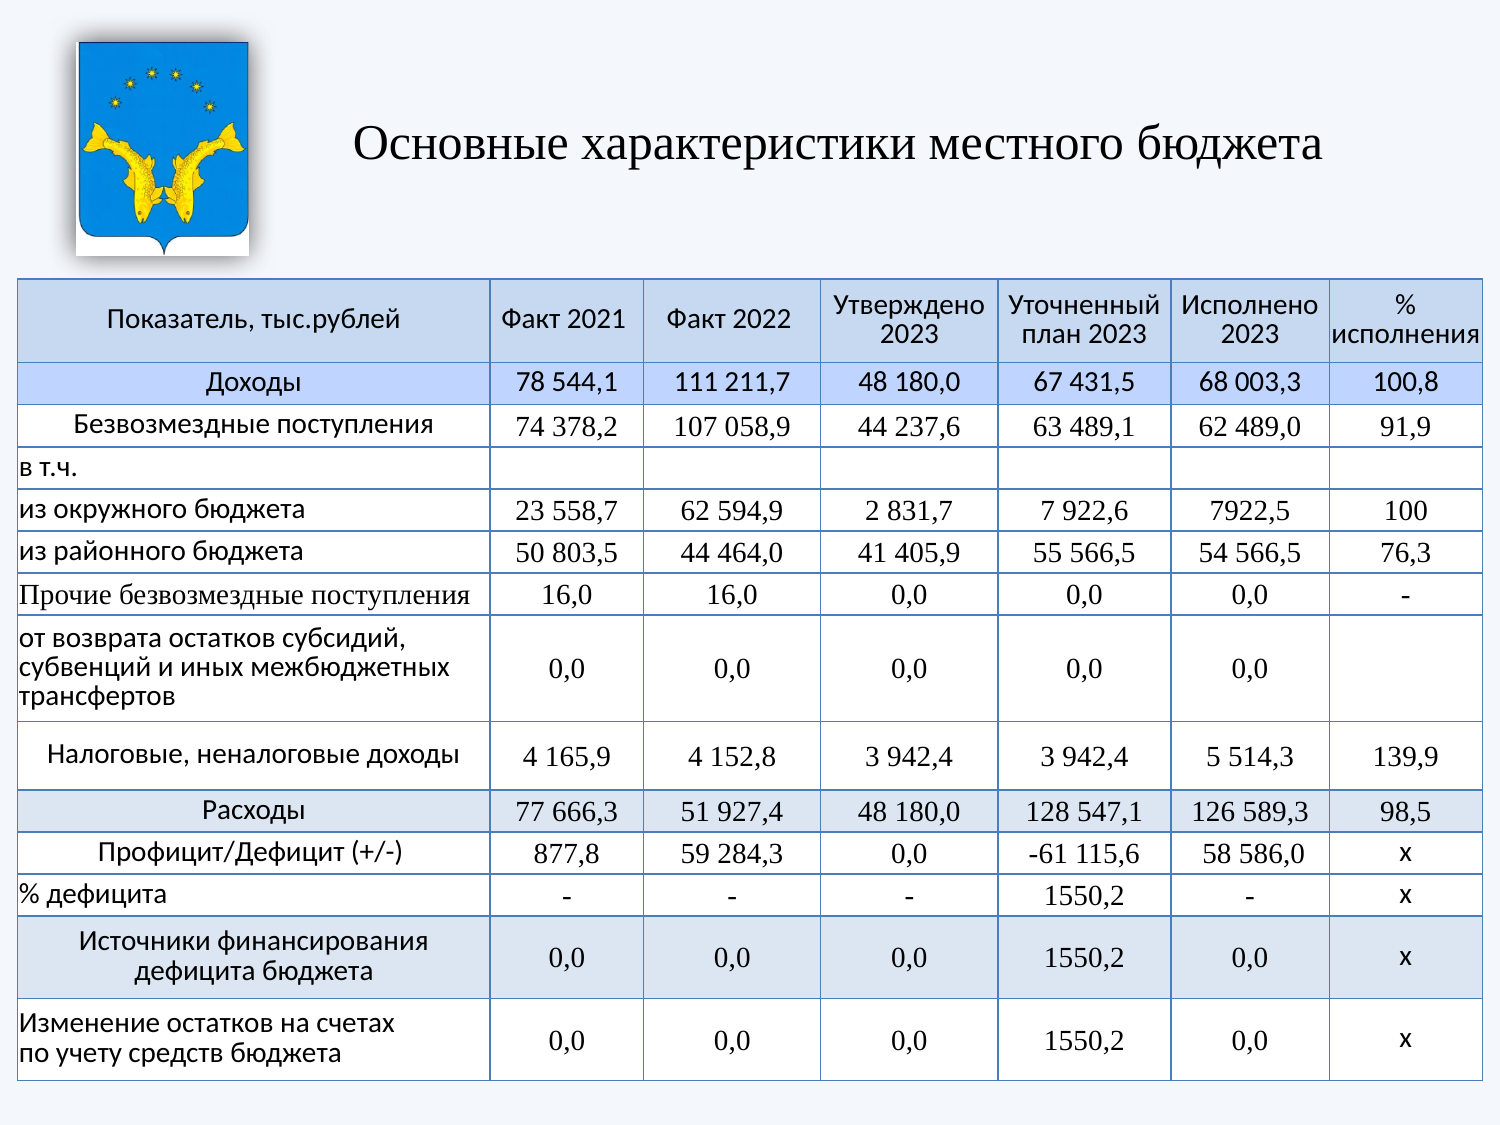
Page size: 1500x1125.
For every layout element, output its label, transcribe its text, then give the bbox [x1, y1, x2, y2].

table_cell 0,0 [821, 574, 997, 614]
table_cell 877,8 [491, 833, 643, 873]
table_cell 0,0 [1172, 574, 1329, 614]
table_cell [821, 448, 997, 488]
table_cell 0,0 [491, 999, 643, 1080]
table_cell 0,0 [999, 574, 1170, 614]
table_cell 0,0 [821, 833, 997, 873]
table_cell 41 405,9 [821, 532, 997, 572]
table_cell х [1330, 875, 1482, 915]
table_cell 0,0 [821, 999, 997, 1080]
table_cell 7 922,6 [999, 490, 1170, 530]
table_cell 67 431,5 [999, 363, 1170, 404]
table_cell 139,9 [1330, 722, 1482, 789]
table_header Показатель, тыс.рублей [18, 280, 489, 362]
table_cell 2 831,7 [821, 490, 997, 530]
table_header Факт 2021 [491, 280, 643, 362]
table_cell [999, 448, 1170, 488]
table_cell 48 180,0 [821, 791, 997, 831]
table_cell 4 165,9 [491, 722, 643, 789]
table_cell из окружного бюджета [18, 490, 489, 530]
table_cell [1330, 448, 1482, 488]
table_cell 0,0 [821, 616, 997, 721]
table_cell 7922,5 [1172, 490, 1329, 530]
table_cell 0,0 [491, 917, 643, 998]
table_cell х [1330, 917, 1482, 998]
table_cell - [1172, 875, 1329, 915]
table_cell 1550,2 [999, 917, 1170, 998]
table_cell 100 [1330, 490, 1482, 530]
table_cell 0,0 [999, 616, 1170, 721]
table_cell Изменение остатков на счетах по учету средств бюджета [18, 999, 489, 1080]
table_cell 59 284,3 [644, 833, 820, 873]
table_header % исполнения [1330, 280, 1482, 362]
table_header Исполнено 2023 [1172, 280, 1329, 362]
table_cell х [1330, 999, 1482, 1080]
table_cell [1330, 616, 1482, 721]
table_cell 98,5 [1330, 791, 1482, 831]
table_cell 91,9 [1330, 405, 1482, 446]
table_cell 5 514,3 [1172, 722, 1329, 789]
table_cell [491, 448, 643, 488]
table_cell 0,0 [821, 917, 997, 998]
table_cell 48 180,0 [821, 363, 997, 404]
table_cell - [821, 875, 997, 915]
table_cell 16,0 [491, 574, 643, 614]
table_cell 128 547,1 [999, 791, 1170, 831]
table_cell 0,0 [1172, 999, 1329, 1080]
table_cell 55 566,5 [999, 532, 1170, 572]
table_cell 68 003,3 [1172, 363, 1329, 404]
table_cell 4 152,8 [644, 722, 820, 789]
table_cell 44 464,0 [644, 532, 820, 572]
table_cell % дефицита [18, 875, 489, 915]
table_header Утверждено 2023 [821, 280, 997, 362]
table_cell х [1330, 833, 1482, 873]
text_box Основные характеристики местного бюджета [336, 101, 1353, 177]
table_cell 44 237,6 [821, 405, 997, 446]
table_cell 16,0 [644, 574, 820, 614]
table_cell 111 211,7 [644, 363, 820, 404]
table_cell 1550,2 [999, 875, 1170, 915]
table_cell Источники финансирования дефицита бюджета [18, 917, 489, 998]
table_header Факт 2022 [644, 280, 820, 362]
table_cell 0,0 [491, 616, 643, 721]
table_cell [644, 448, 820, 488]
table_cell 62 594,9 [644, 490, 820, 530]
table_cell из районного бюджета [18, 532, 489, 572]
table_cell 107 058,9 [644, 405, 820, 446]
table_cell 0,0 [644, 917, 820, 998]
table_cell 74 378,2 [491, 405, 643, 446]
table_cell 0,0 [1172, 616, 1329, 721]
table_cell 58 586,0 [1172, 833, 1329, 873]
table_cell 51 927,4 [644, 791, 820, 831]
table_cell в т.ч. [18, 448, 489, 488]
table_cell от возврата остатков субсидий, субвенций и иных межбюджетных трансфертов [18, 616, 489, 721]
table_cell Расходы [18, 791, 489, 831]
picture [76, 42, 249, 256]
table_cell - [491, 875, 643, 915]
table_cell [1172, 448, 1329, 488]
table_cell Налоговые, неналоговые доходы [18, 722, 489, 789]
table_cell Доходы [18, 363, 489, 404]
table_cell 1550,2 [999, 999, 1170, 1080]
table_header Уточненный план 2023 [999, 280, 1170, 362]
table_cell 3 942,4 [821, 722, 997, 789]
table_cell 62 489,0 [1172, 405, 1329, 446]
table_cell Прочие безвозмездные поступления [18, 574, 489, 614]
table_cell 54 566,5 [1172, 532, 1329, 572]
table_cell 76,3 [1330, 532, 1482, 572]
table_cell 77 666,3 [491, 791, 643, 831]
table_cell 3 942,4 [999, 722, 1170, 789]
table_cell 0,0 [644, 616, 820, 721]
table_cell 126 589,3 [1172, 791, 1329, 831]
table_cell -61 115,6 [999, 833, 1170, 873]
table_cell 78 544,1 [491, 363, 643, 404]
table_cell Безвозмездные поступления [18, 405, 489, 446]
table_cell 0,0 [644, 999, 820, 1080]
table_cell - [1330, 574, 1482, 614]
table_cell 23 558,7 [491, 490, 643, 530]
table_cell - [644, 875, 820, 915]
table_cell 100,8 [1330, 363, 1482, 404]
table_cell 63 489,1 [999, 405, 1170, 446]
table_cell 0,0 [1172, 917, 1329, 998]
table_cell Профицит/Дефицит (+/-) [18, 833, 489, 873]
table_cell 50 803,5 [491, 532, 643, 572]
